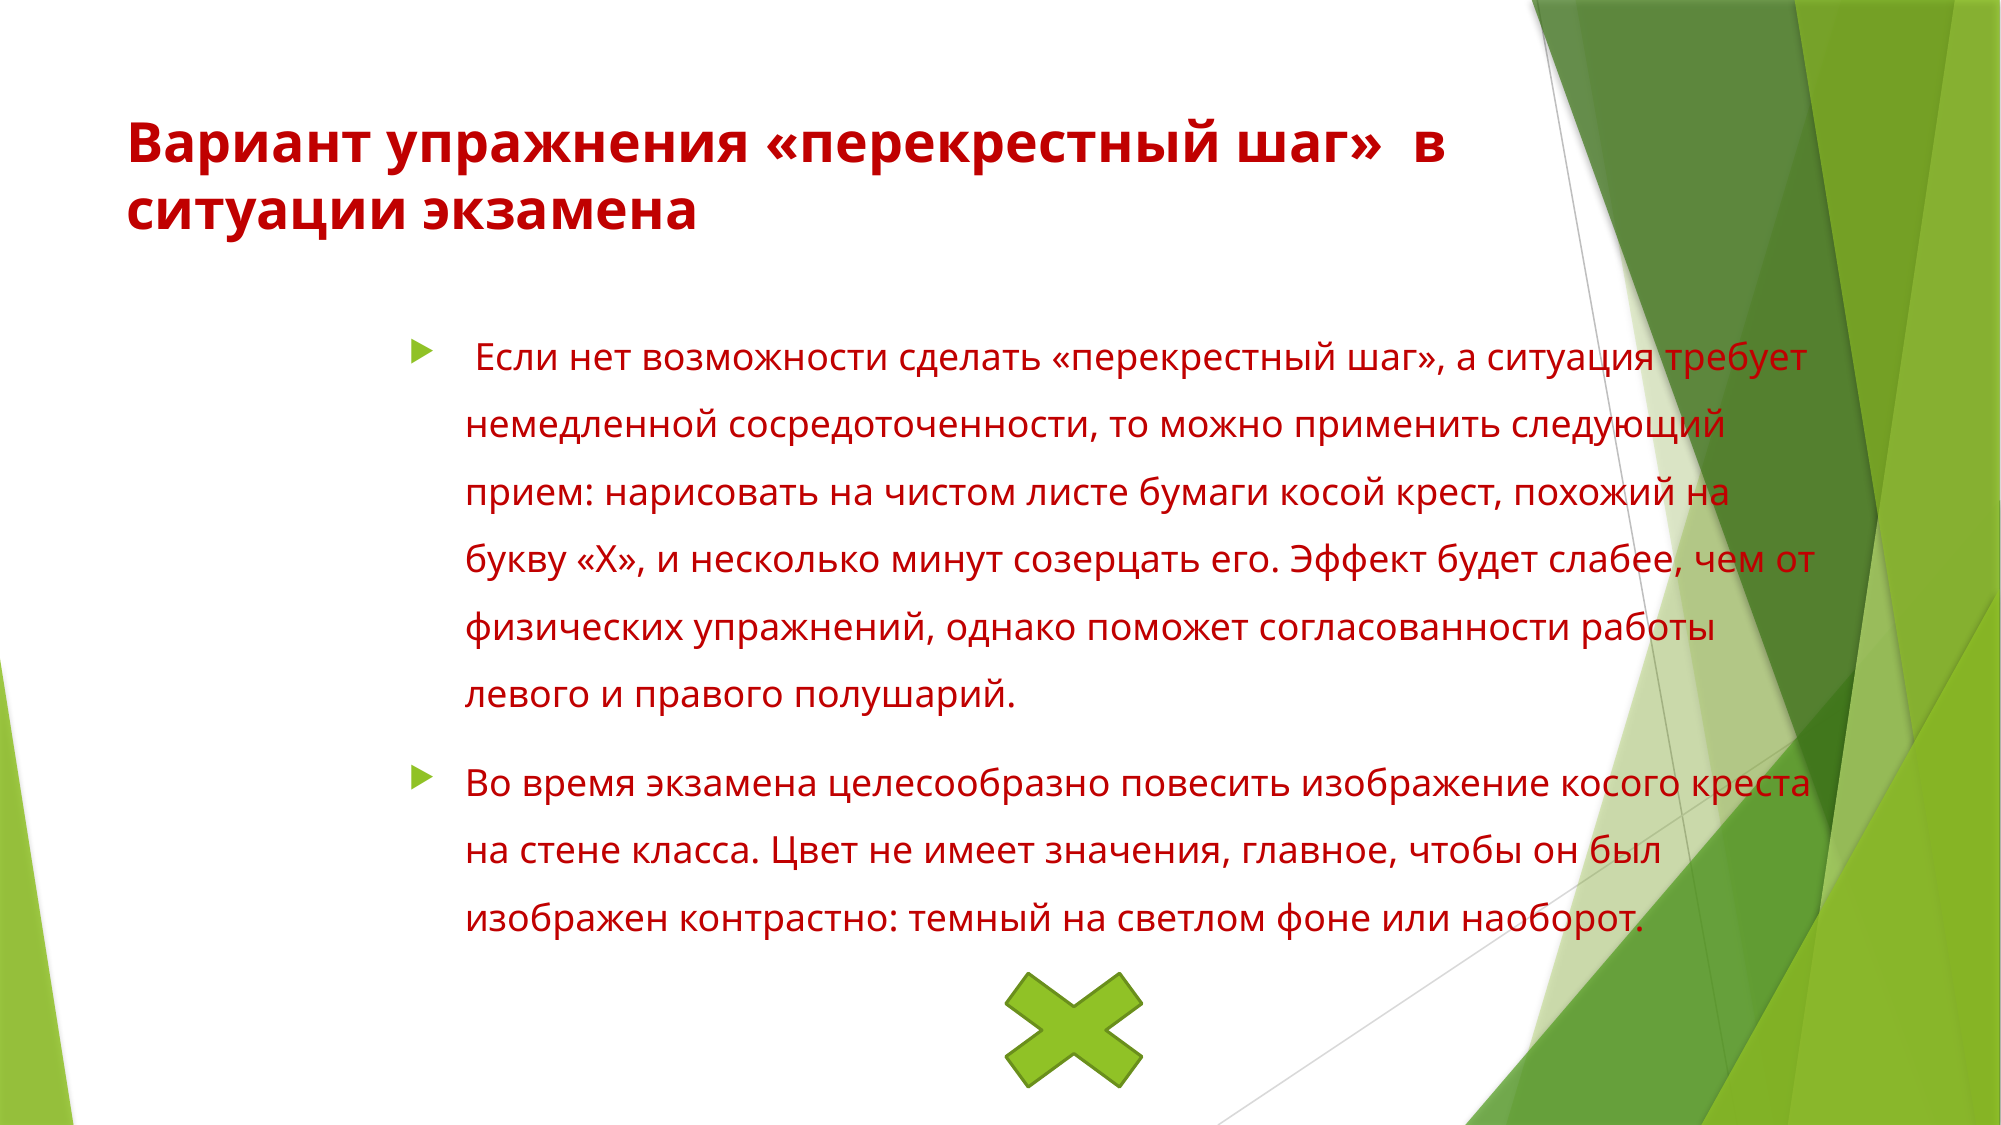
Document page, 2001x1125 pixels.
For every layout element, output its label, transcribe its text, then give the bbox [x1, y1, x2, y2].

list Если нет возможности сделать «перекрестный шаг», а ситуация требует немедленной сосредоточенности, то можно применить следующий прием: нарисовать на чистом листе бумаги косой крест, похожий на букву «Х», и несколько минут созерцать его. Эффект будет слабее, чем от физических упражнений, однако поможет согласованности работы левого и правого полушарий. Во время экзамена целесообразно повесить изображение косого креста на стене класса. Цвет не имеет значения, главное, чтобы он был изображен контрастно: темный на светлом фоне или наоборот. [393, 302, 1856, 960]
title Вариант упражнения «перекрестный шаг» в ситуации экзамена [111, 99, 1522, 317]
text_box [1004, 971, 1144, 1089]
